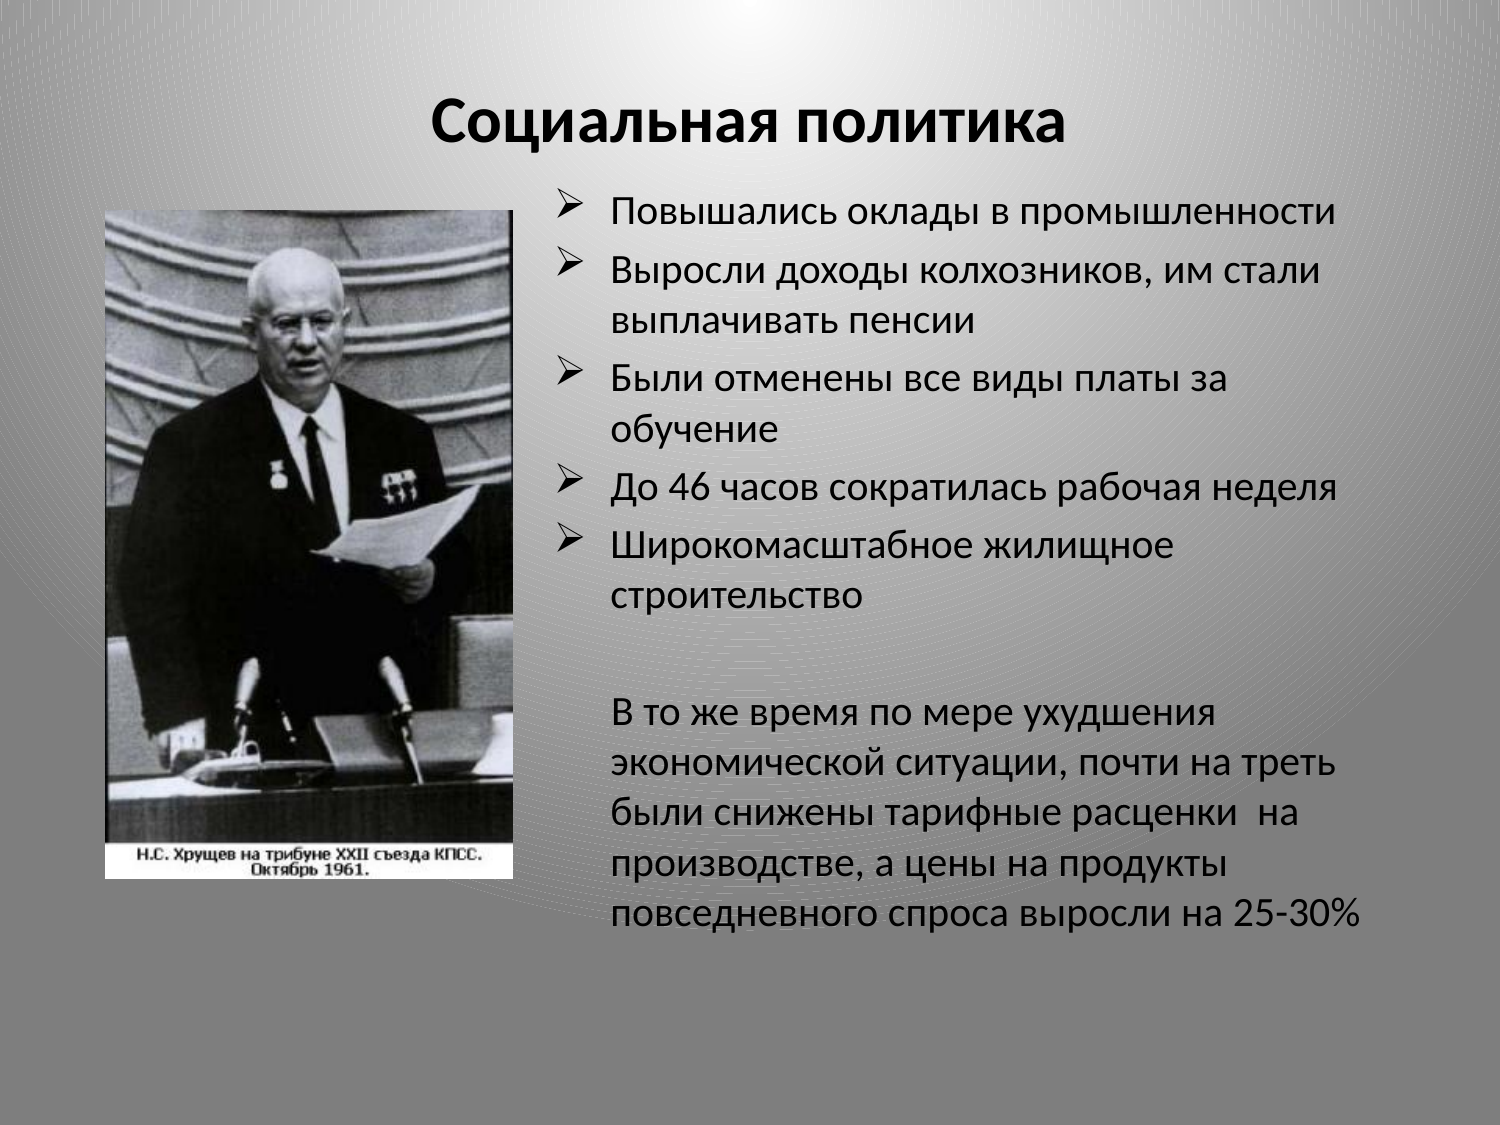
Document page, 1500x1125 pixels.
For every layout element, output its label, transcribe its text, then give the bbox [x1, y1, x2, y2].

picture [105, 210, 513, 880]
list Повышались оклады в промышленности Выросли доходы колхозников, им стали выплачивать пенсии Были отменены все виды платы за обучение До 46 часов сократилась рабочая неделя Широкомасштабное жилищное строительство В то же время по мере ухудшения экономической ситуации, почти на треть были снижены тарифные расценки на производстве, а цены на продукты повседневного спроса выросли на 25-30% [539, 175, 1418, 1055]
title Социальная политика [75, 45, 1425, 188]
